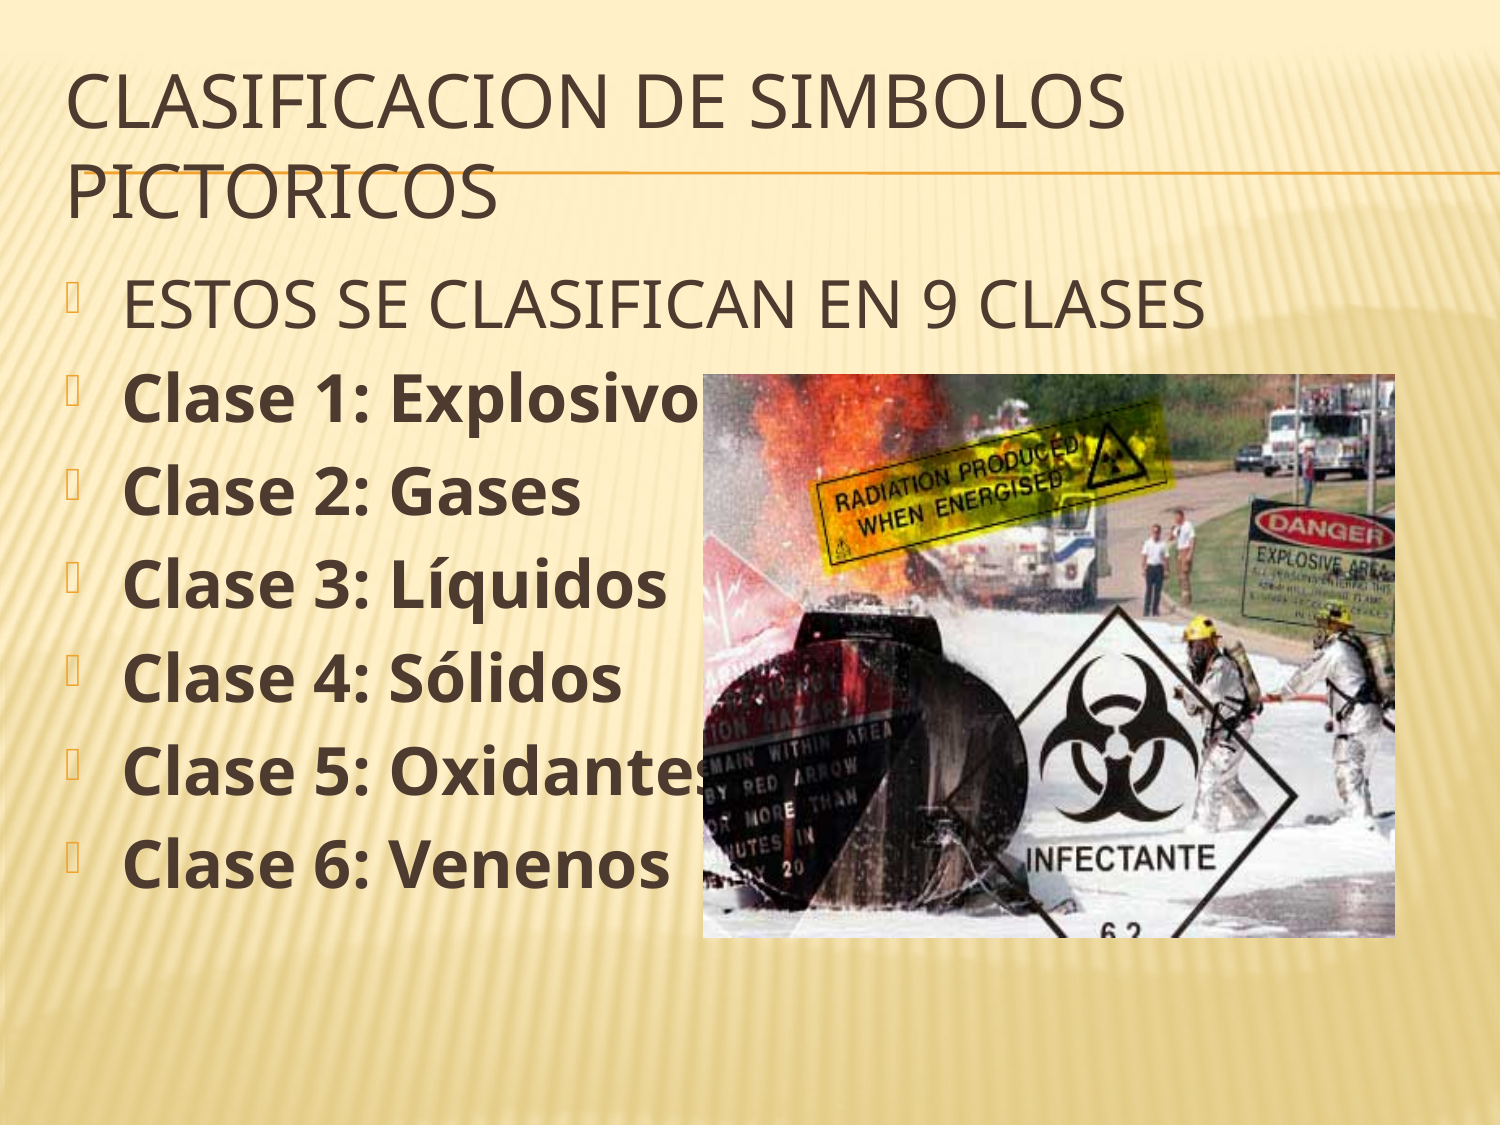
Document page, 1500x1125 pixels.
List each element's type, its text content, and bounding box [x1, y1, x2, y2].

list ESTOS SE CLASIFICAN EN 9 CLASES Clase 1: Explosivos Clase 2: Gases Clase 3: Líquidos Clase 4: Sólidos Clase 5: Oxidantes Clase 6: Venenos [50, 254, 1475, 998]
picture [702, 374, 1395, 938]
title CLASIFICACION DE SIMBOLOS PICTORICOS [50, 75, 1475, 213]
